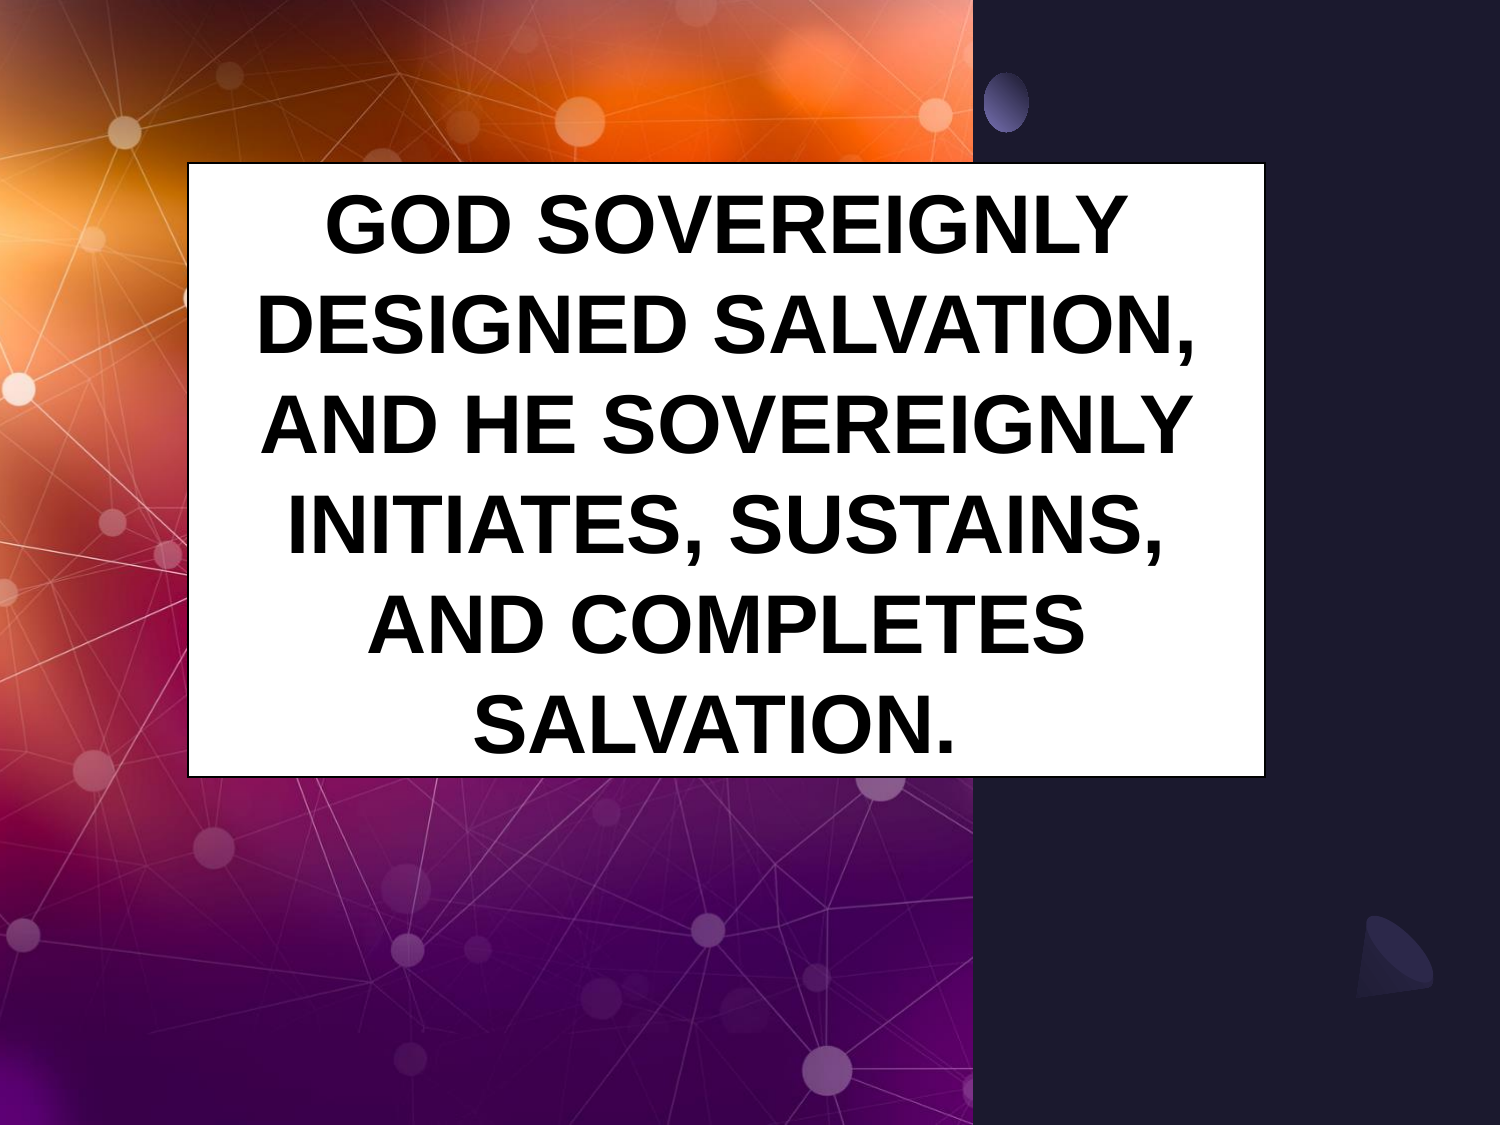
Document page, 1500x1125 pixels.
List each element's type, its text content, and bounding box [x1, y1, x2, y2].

text_box GOD SOVEREIGNLY DESIGNED SALVATION, AND HE SOVEREIGNLY INITIATES, SUSTAINS, AND COMPLETES SALVATION. [973, 162, 1266, 778]
picture [0, 0, 973, 1125]
